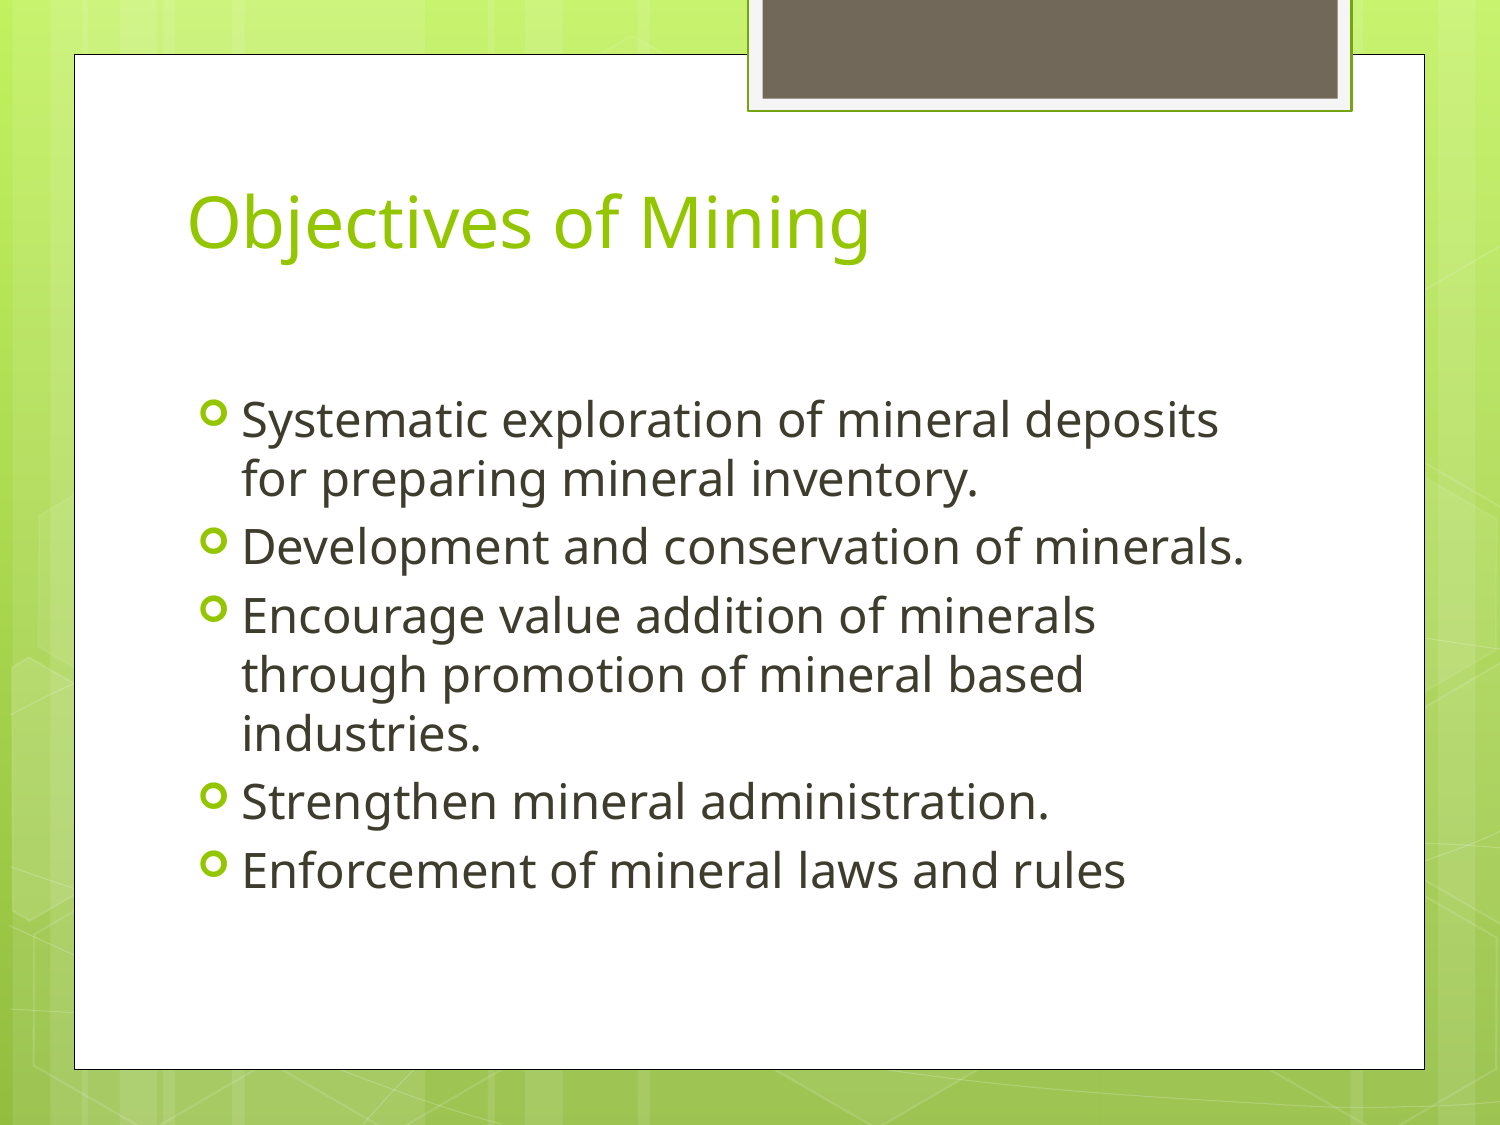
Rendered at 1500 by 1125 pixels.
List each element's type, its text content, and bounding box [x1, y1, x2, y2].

list Systematic exploration of mineral deposits for preparing mineral inventory. Development and conservation of minerals. Encourage value addition of minerals through promotion of mineral based industries. Strengthen mineral administration. Enforcement of mineral laws and rules [171, 381, 1283, 957]
title Objectives of Mining [171, 168, 1324, 357]
